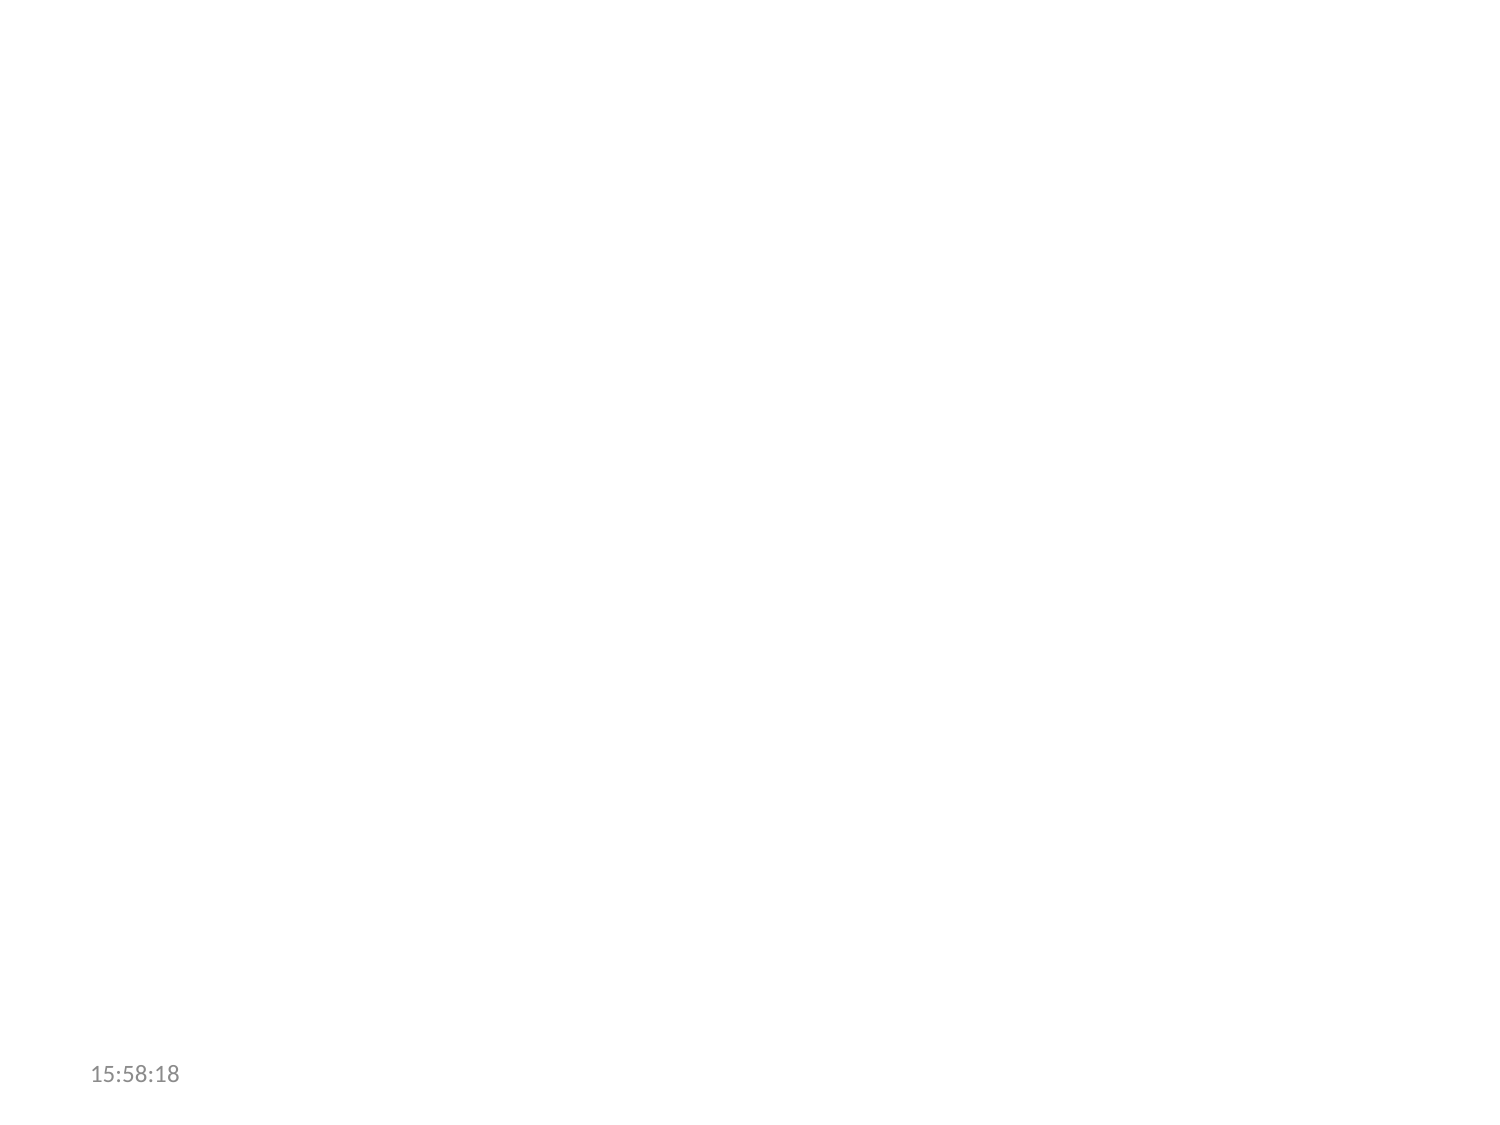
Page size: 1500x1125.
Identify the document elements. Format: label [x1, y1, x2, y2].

slide_number [75, 1042, 425, 1103]
